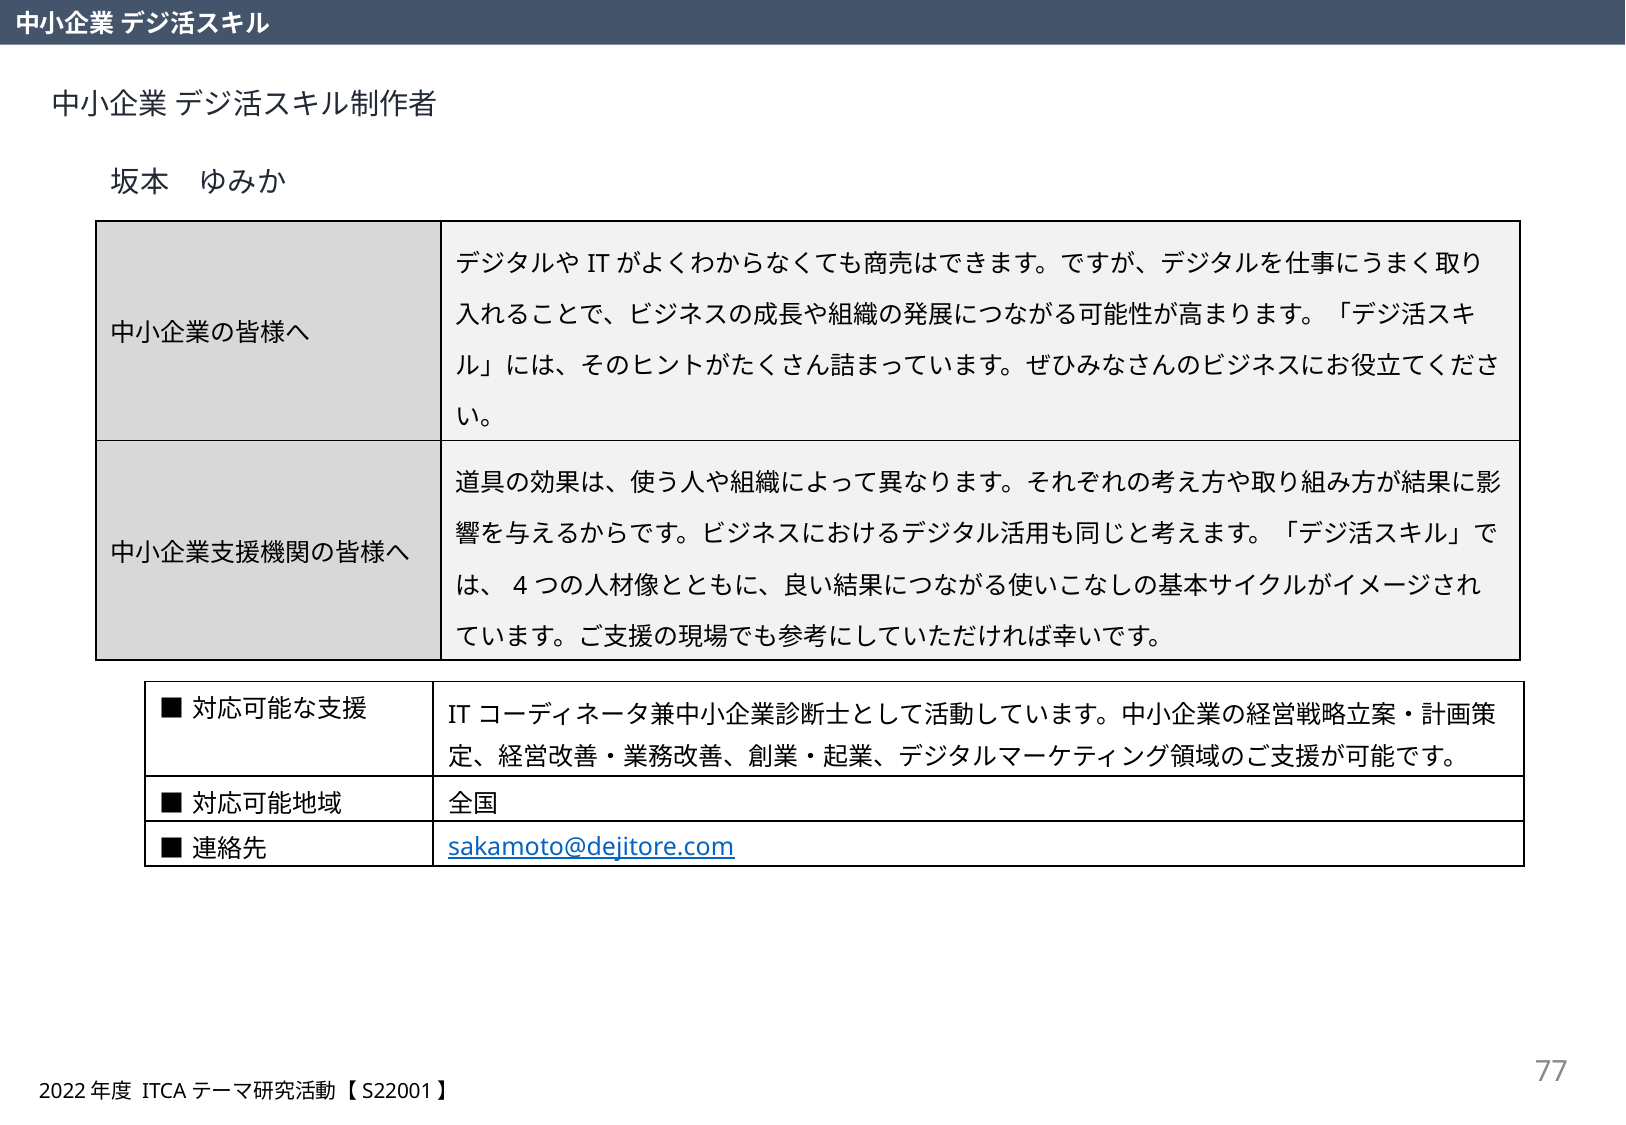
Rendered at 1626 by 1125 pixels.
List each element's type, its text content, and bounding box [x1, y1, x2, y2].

text_box 中小企業 デジ活スキル [0, 0, 1625, 45]
table_cell 全国 [434, 777, 1523, 820]
table_header ITコーディネータ兼中小企業診断士として活動しています。中小企業の経営戦略立案・計画策定、経営改善・業務改善、創業・起業、デジタルマーケティング領域のご支援が可能です。 [434, 682, 1523, 775]
table_header 中小企業の皆様へ [97, 222, 440, 440]
table_cell sakamoto@dejitore.com [434, 822, 1523, 865]
text_box 坂本 ゆみか [95, 156, 1244, 207]
text_box 中小企業 デジ活スキル制作者 [36, 78, 1185, 129]
table_header デジタルやITがよくわからなくても商売はできます。ですが、デジタルを仕事にうまく取り入れることで、ビジネスの成長や組織の発展につながる可能性が高まります。「デジ活スキル」には、そのヒントがたくさん詰まっています。ぜひみなさんのビジネスにお役立てください。 [442, 222, 1519, 440]
table_header ■対応可能な支援 [146, 682, 432, 775]
table_cell 中小企業支援機関の皆様へ [97, 441, 440, 659]
table_cell 道具の効果は、使う人や組織によって異なります。それぞれの考え方や取り組み方が結果に影響を与えるからです。ビジネスにおけるデジタル活用も同じと考えます。「デジ活スキル」では、4つの人材像とともに、良い結果につながる使いこなしの基本サイクルがイメージされています。ご支援の現場でも参考にしていただければ幸いです。 [442, 441, 1519, 659]
slide_number 77 [1217, 1042, 1584, 1103]
table_cell ■対応可能地域 [146, 777, 432, 820]
table_cell ■連絡先 [146, 822, 432, 865]
